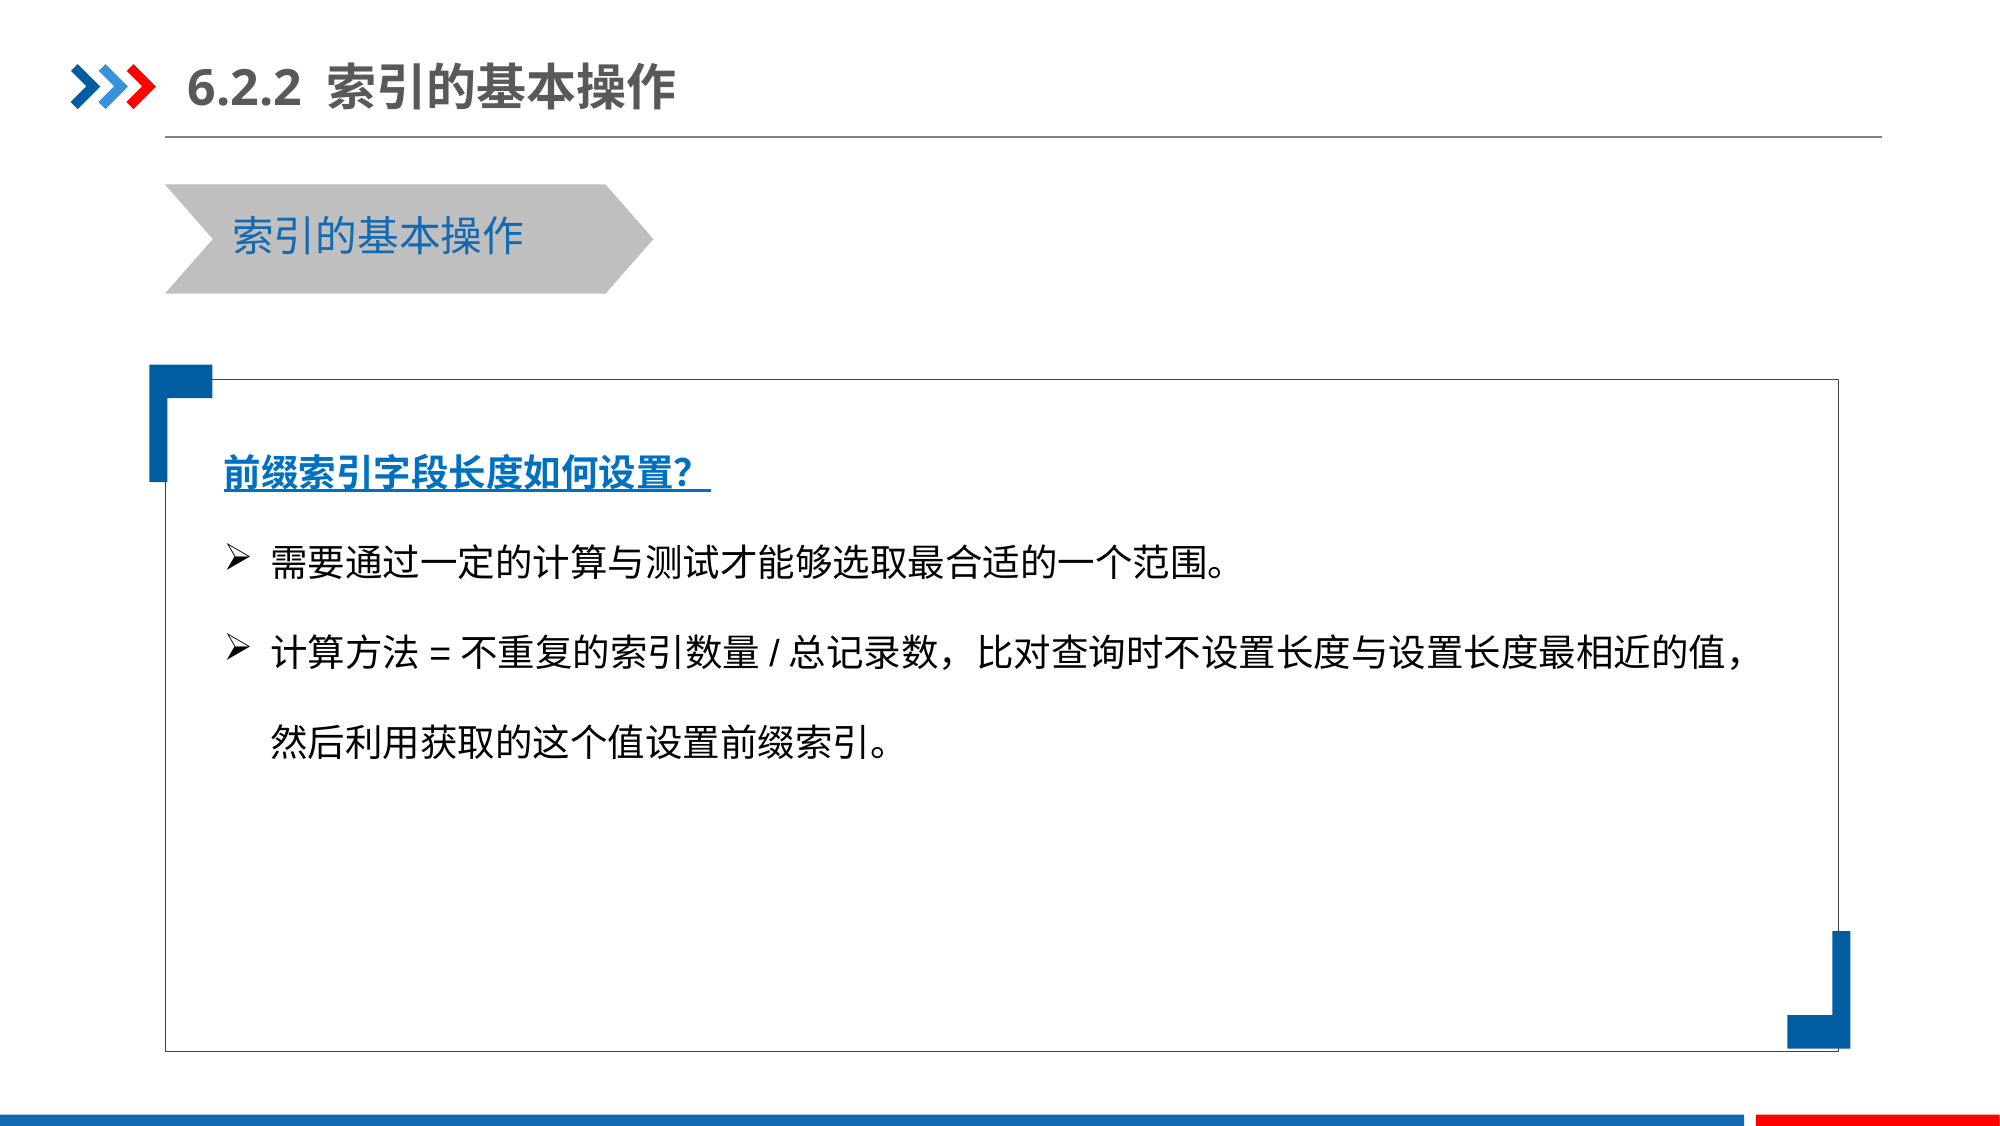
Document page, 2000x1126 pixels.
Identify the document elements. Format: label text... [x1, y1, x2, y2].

text_box [1785, 929, 1852, 1051]
text_box [164, 184, 654, 294]
text_box 索引的基本操作 [217, 202, 539, 317]
text_box 6.2.2 索引的基本操作 [187, 43, 827, 127]
text_box [163, 378, 1841, 1053]
text_box [147, 363, 215, 484]
